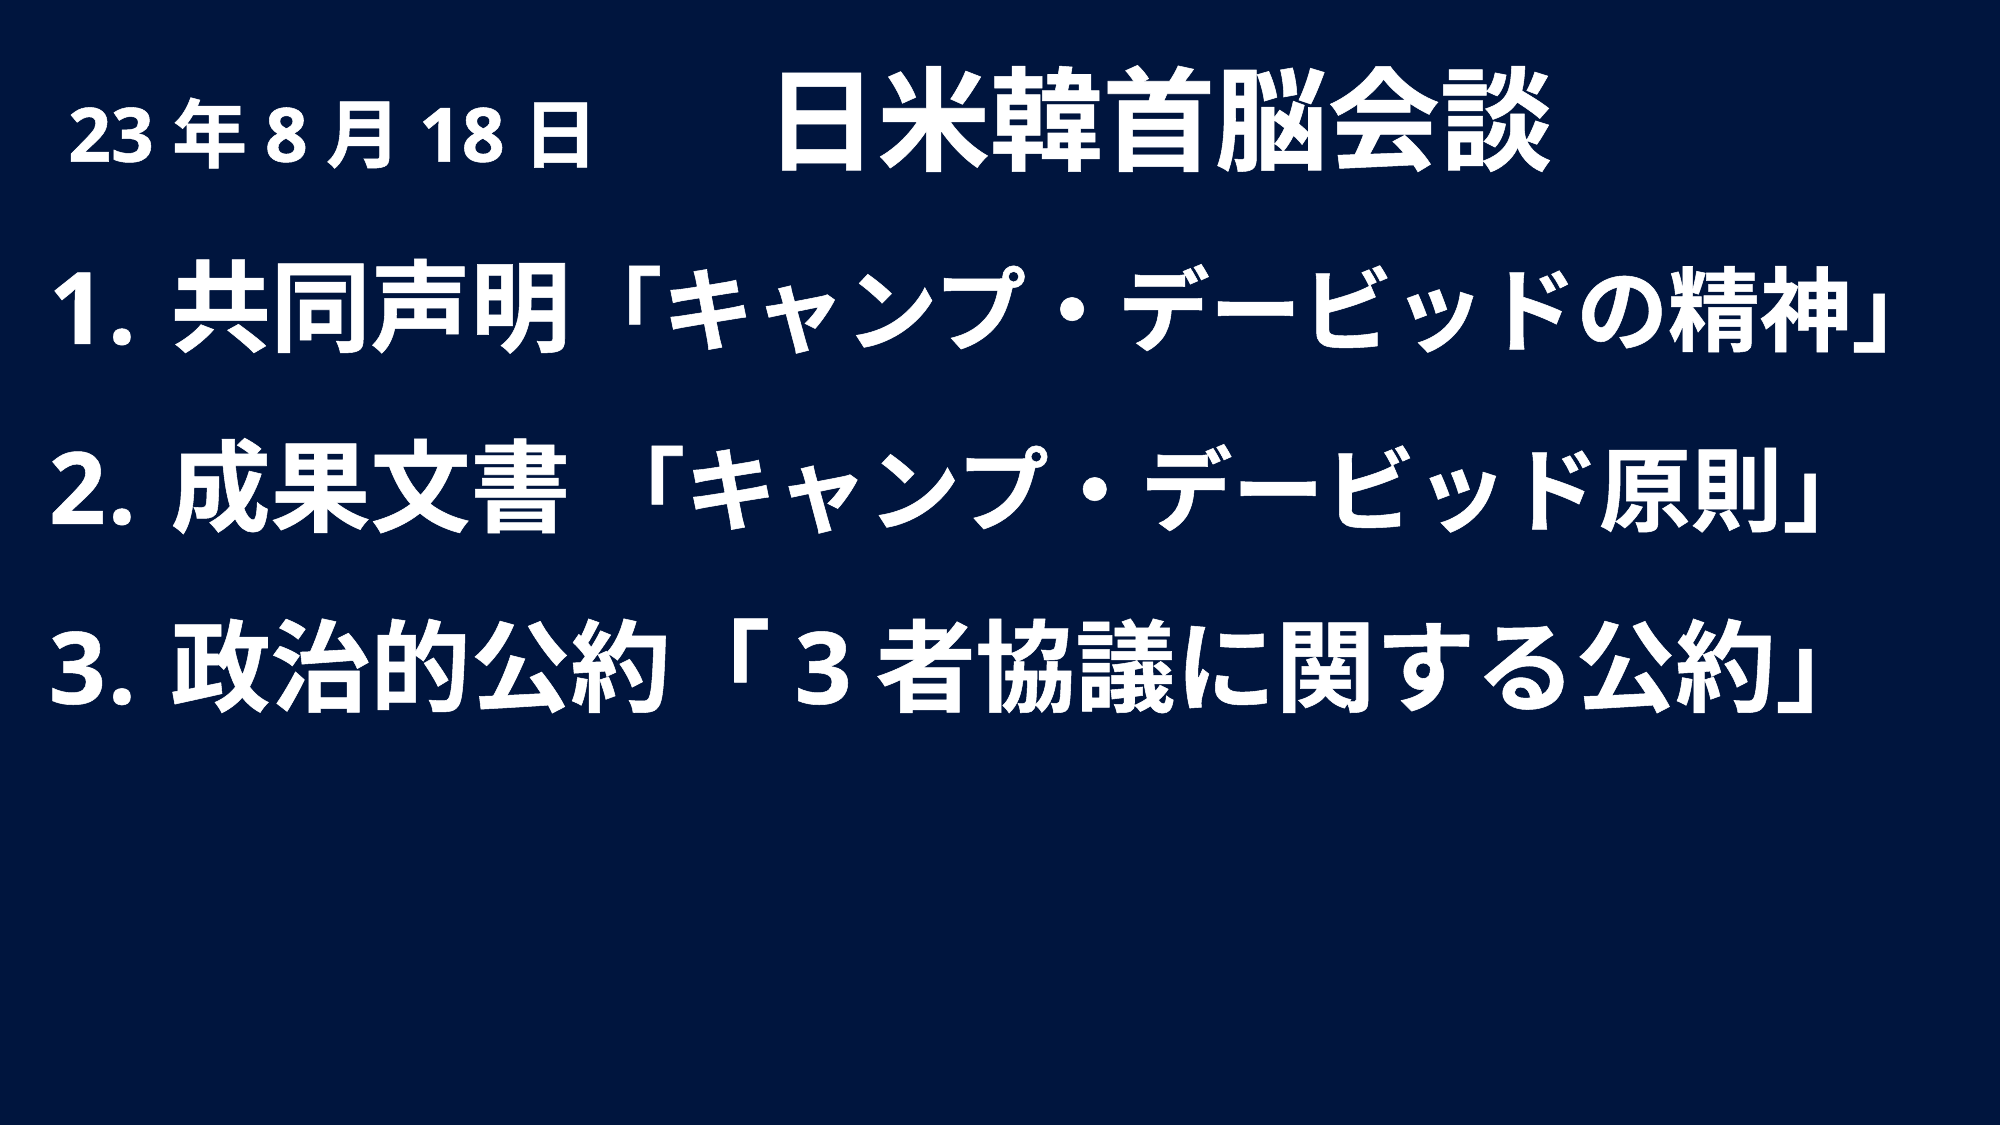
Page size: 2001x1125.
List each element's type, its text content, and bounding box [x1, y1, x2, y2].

text_box 23年8月18日 日米韓首脳会談 共同声明「キャンプ・デービッドの精神」 成果文書 「キャンプ・デービッド原則」 政治的公約「3者協議に関する公約」 [33, 51, 1967, 732]
